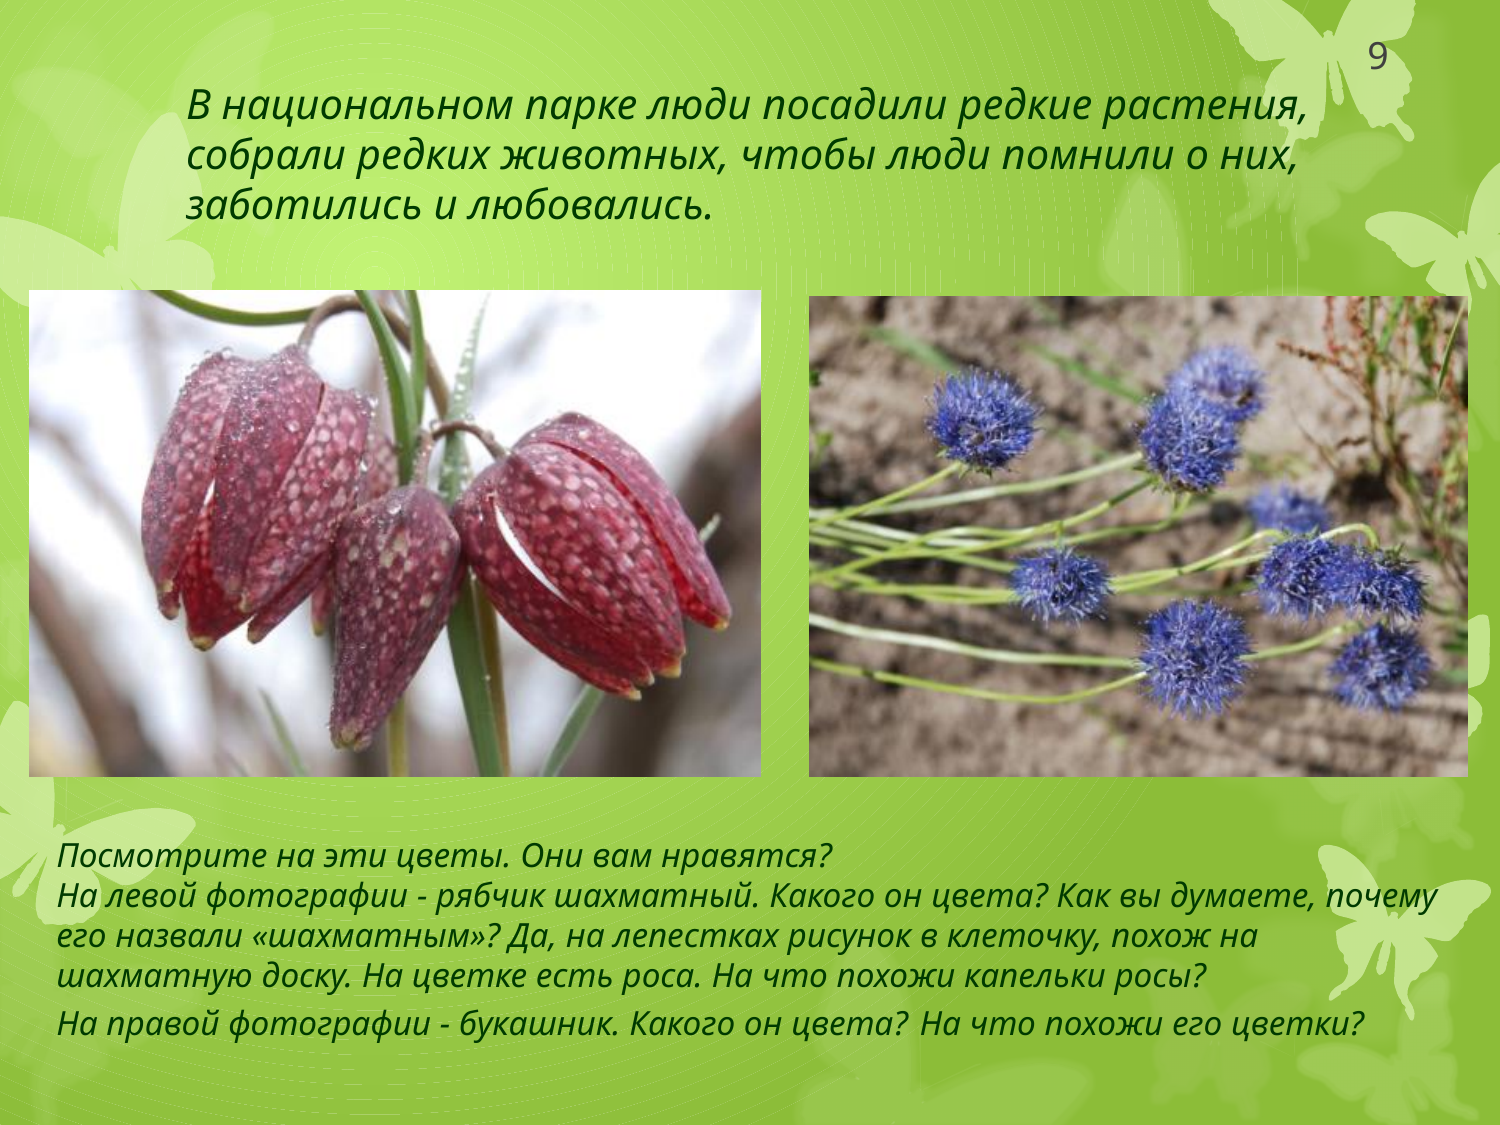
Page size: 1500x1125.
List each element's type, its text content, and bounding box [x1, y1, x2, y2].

title В национальном парке люди посадили редкие растения, собрали редких животных, чтобы люди помнили о них, заботились и любовались. [170, 101, 1341, 254]
picture [808, 295, 1469, 777]
picture [29, 290, 761, 778]
list Посмотрите на эти цветы. Они вам нравятся? На левой фотографии - рябчик шахматный. Какого он цвета? Как вы думаете, почему его назвали «шахматным»? Да, на лепестках рисунок в клеточку, похож на шахматную доску. На цветке есть роса. На что похожи капельки росы? На правой фотографии - букашник. Какого он цвета? На что похожи его цветки? [40, 833, 1460, 1045]
slide_number 9 [1352, 30, 1453, 91]
